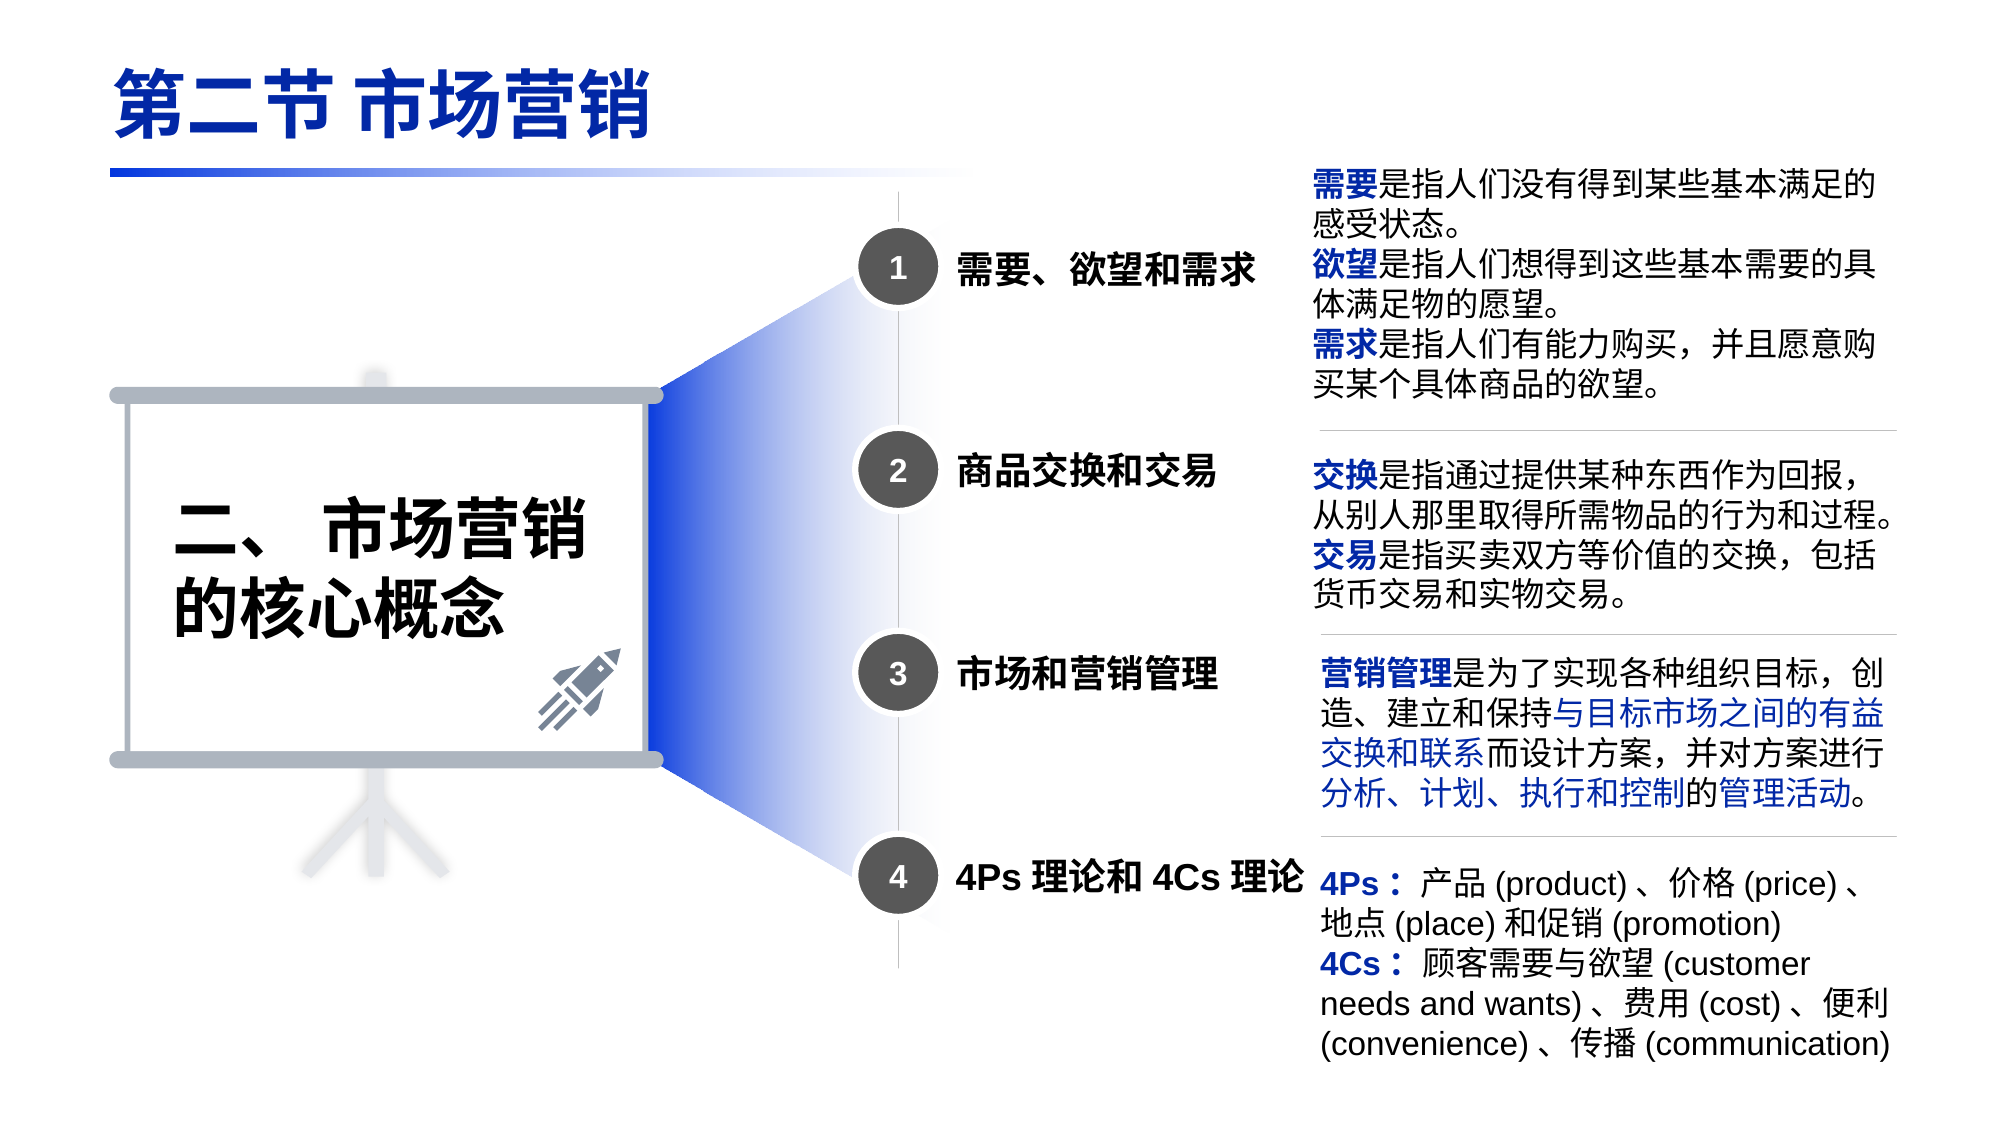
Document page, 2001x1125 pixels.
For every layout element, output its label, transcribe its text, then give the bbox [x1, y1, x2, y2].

text_box 交换是指通过提供某种东西作为回报，从别人那里取得所需物品的行为和过程。 交易是指买卖双方等价值的交换，包括货币交易和实物交易。 [1299, 446, 1904, 621]
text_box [855, 191, 1299, 969]
text_box [664, 275, 855, 877]
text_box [109, 372, 664, 879]
text_box 需要是指人们没有得到某些基本满足的感受状态。 欲望是指人们想得到这些基本需要的具体满足物的愿望。 需求是指人们有能力购买，并且愿意购买某个具体商品的欲望。 [1297, 156, 1904, 411]
text_box 4Ps：产品(product)、价格(price)、地点(place)和促销(promotion) 4Cs：顾客需要与欲望(customer needs and wants)、费用(cost)、便利(convenience)、传播(communication) [1305, 854, 1912, 1070]
text_box 第二节 市场营销 [96, 50, 742, 155]
text_box 营销管理是为了实现各种组织目标，创造、建立和保持与目标市场之间的有益交换和联系而设计方案，并对方案进行分析、计划、执行和控制的管理活动。 [1305, 645, 1912, 820]
